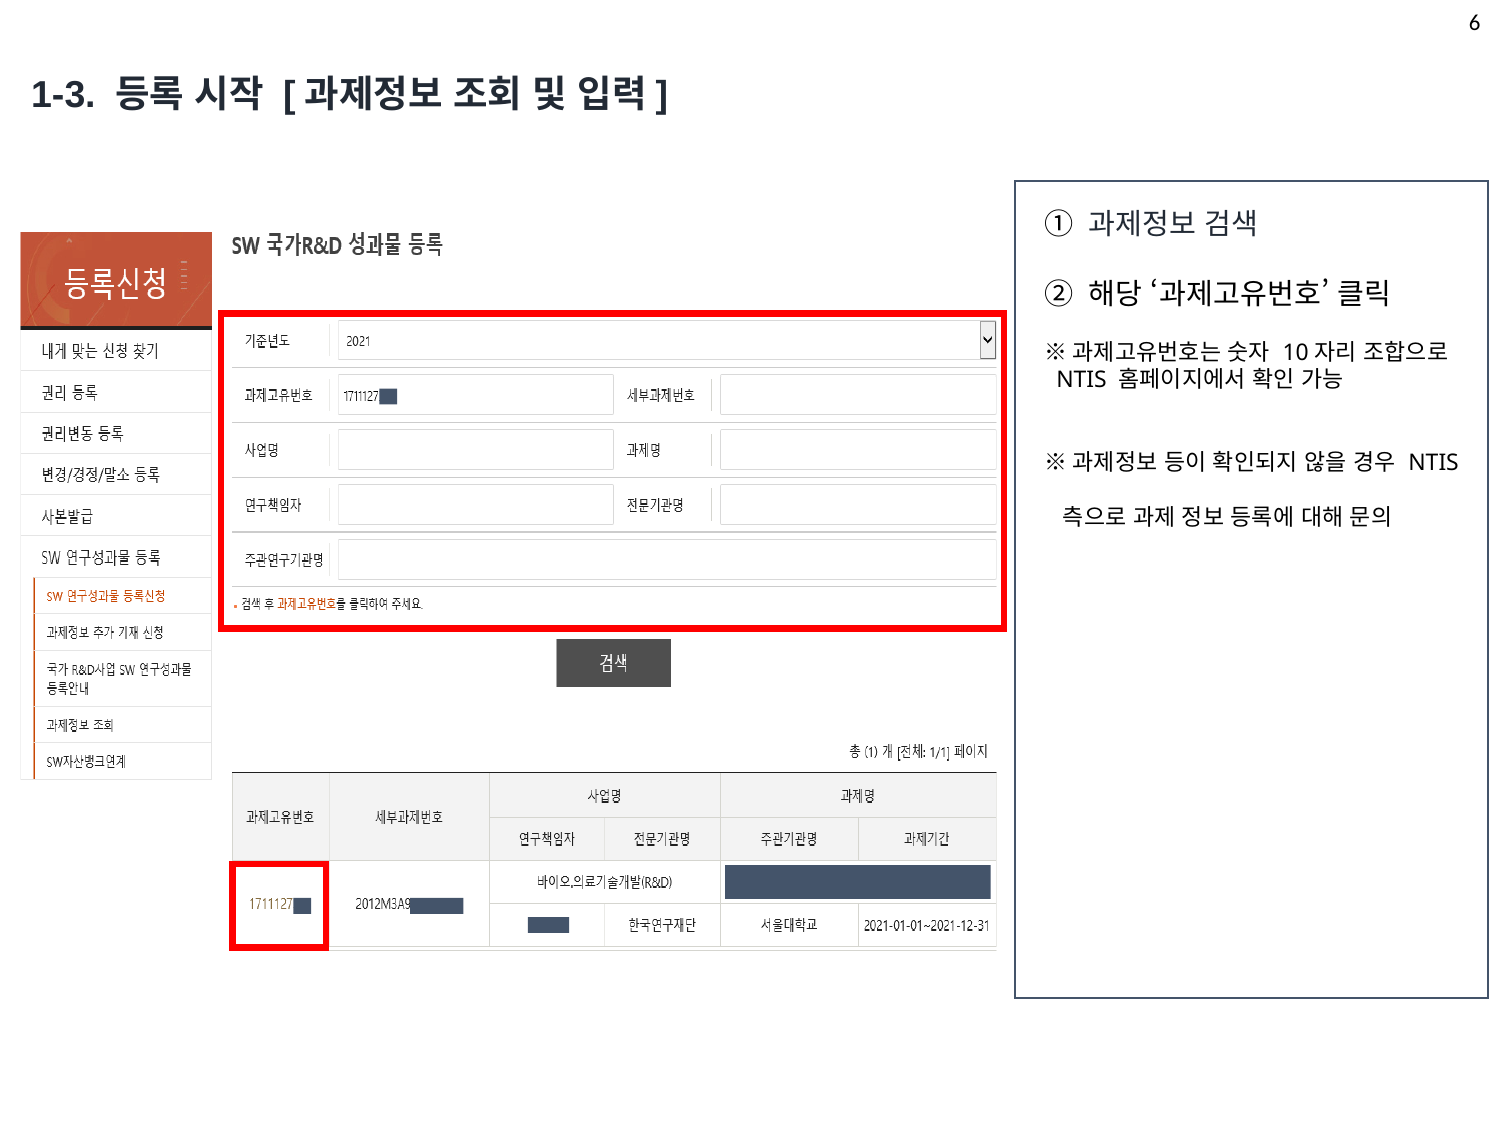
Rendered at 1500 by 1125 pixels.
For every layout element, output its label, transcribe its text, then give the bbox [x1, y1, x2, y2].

text_box 1 [1014, 180, 1489, 999]
picture [16, 220, 1005, 959]
text_box ① 과제정보 검색 ② 해당 ‘과제고유번호’ 클릭 ※과제고유번호는 숫자 10자리 조합으로 NTIS 홈페이지에서 확인 가능 ※과제정보 등이 확인되지 않을 경우 NTIS 측으로 과제 정보 등록에 대해 문의 [1029, 197, 1488, 572]
text_box 6 [1453, 0, 1496, 43]
text_box 1-3. 등록 시작 [과제정보 조회 및 입력] [16, 62, 684, 123]
